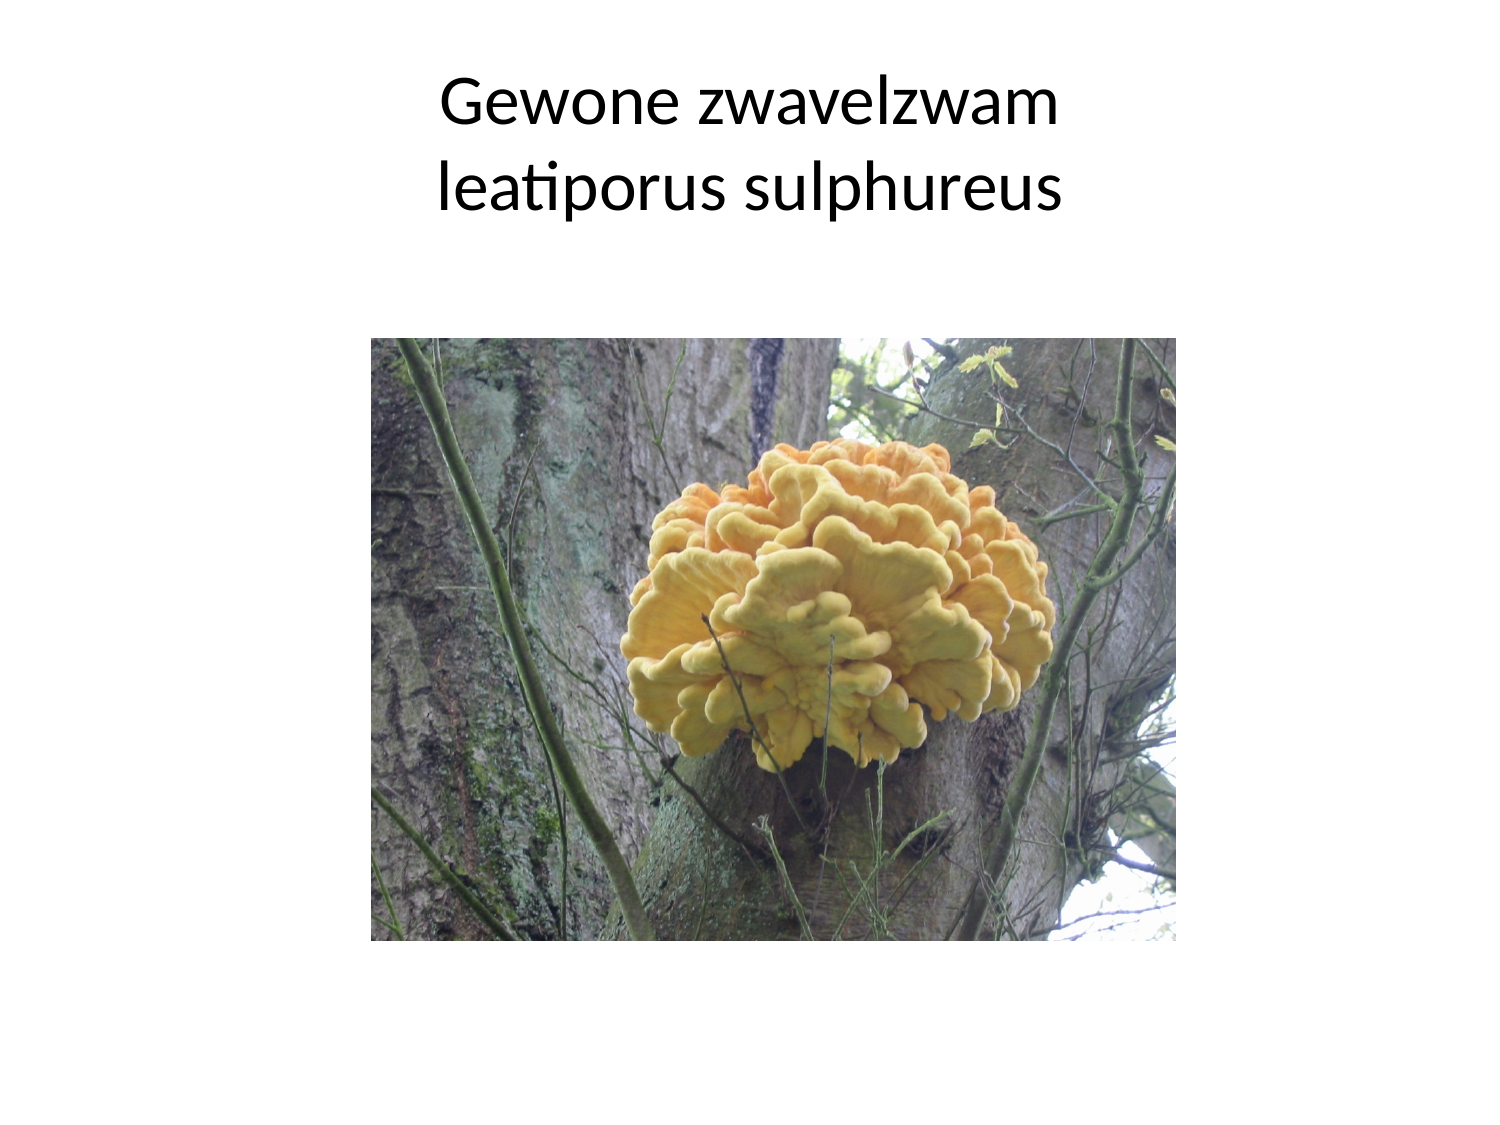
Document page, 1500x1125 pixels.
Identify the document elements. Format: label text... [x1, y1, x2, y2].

title Gewone zwavelzwam leatiporus sulphureus [75, 45, 1425, 233]
picture [371, 337, 1176, 941]
